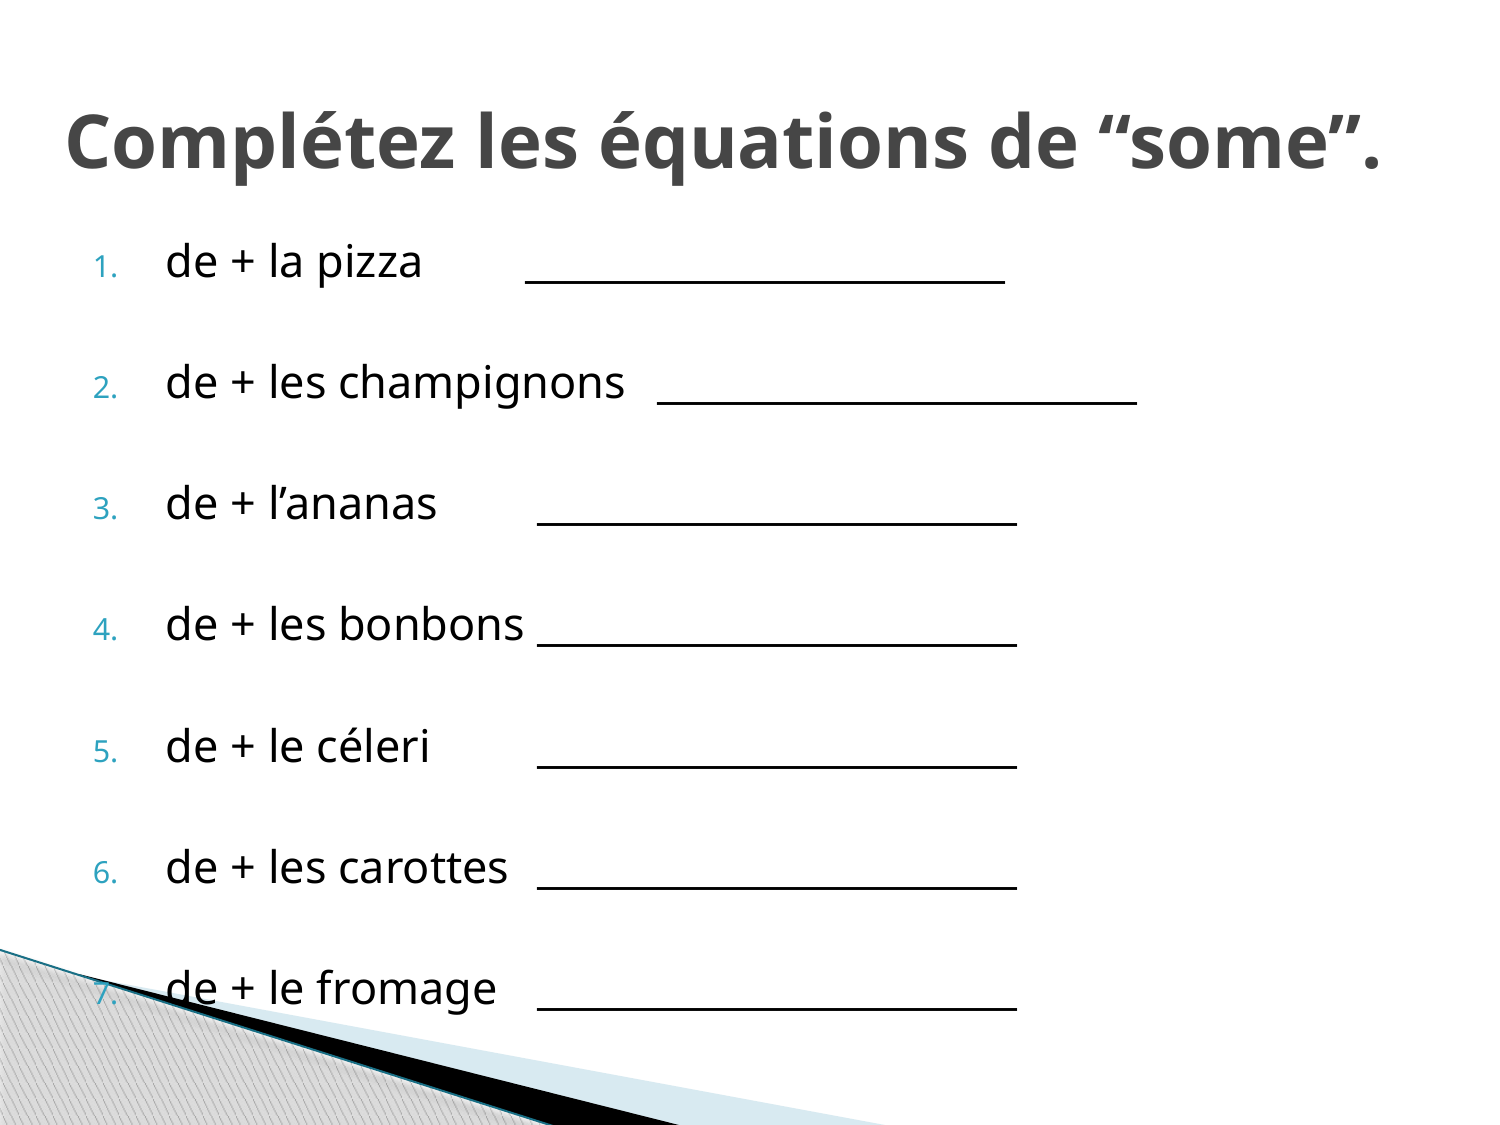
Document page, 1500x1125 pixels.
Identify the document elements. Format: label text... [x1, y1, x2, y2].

list de + la pizza ________________________ de + les champignons ________________________ de + l’ananas ________________________ de + les bonbons ________________________ de + le céleri ________________________ de + les carottes ________________________ de + le fromage ________________________ [62, 224, 1488, 1025]
title Complétez les équations de “some”. [50, 45, 1438, 233]
